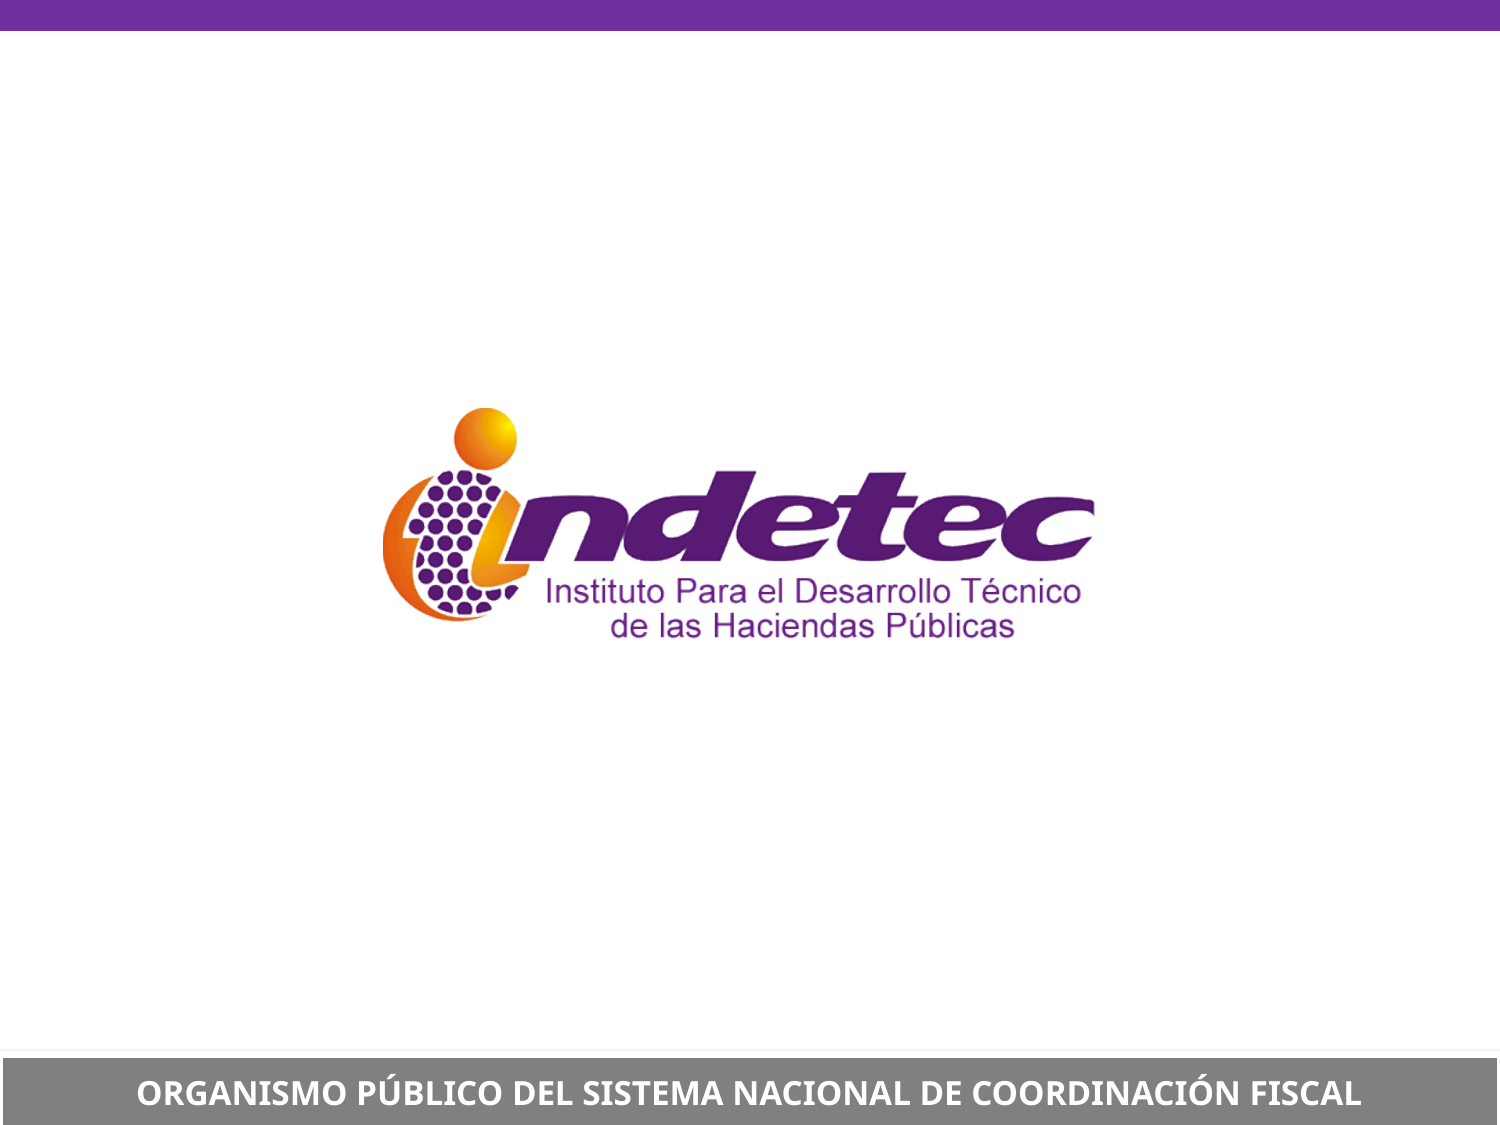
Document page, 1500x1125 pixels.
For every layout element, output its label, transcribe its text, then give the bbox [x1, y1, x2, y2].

text_box [0, 137, 1401, 712]
text_box ORGANISMO PÚBLICO DEL SISTEMA NACIONAL DE COORDINACIÓN FISCAL [0, 1051, 1500, 1125]
picture [383, 408, 1102, 658]
text_box [0, 0, 1500, 31]
